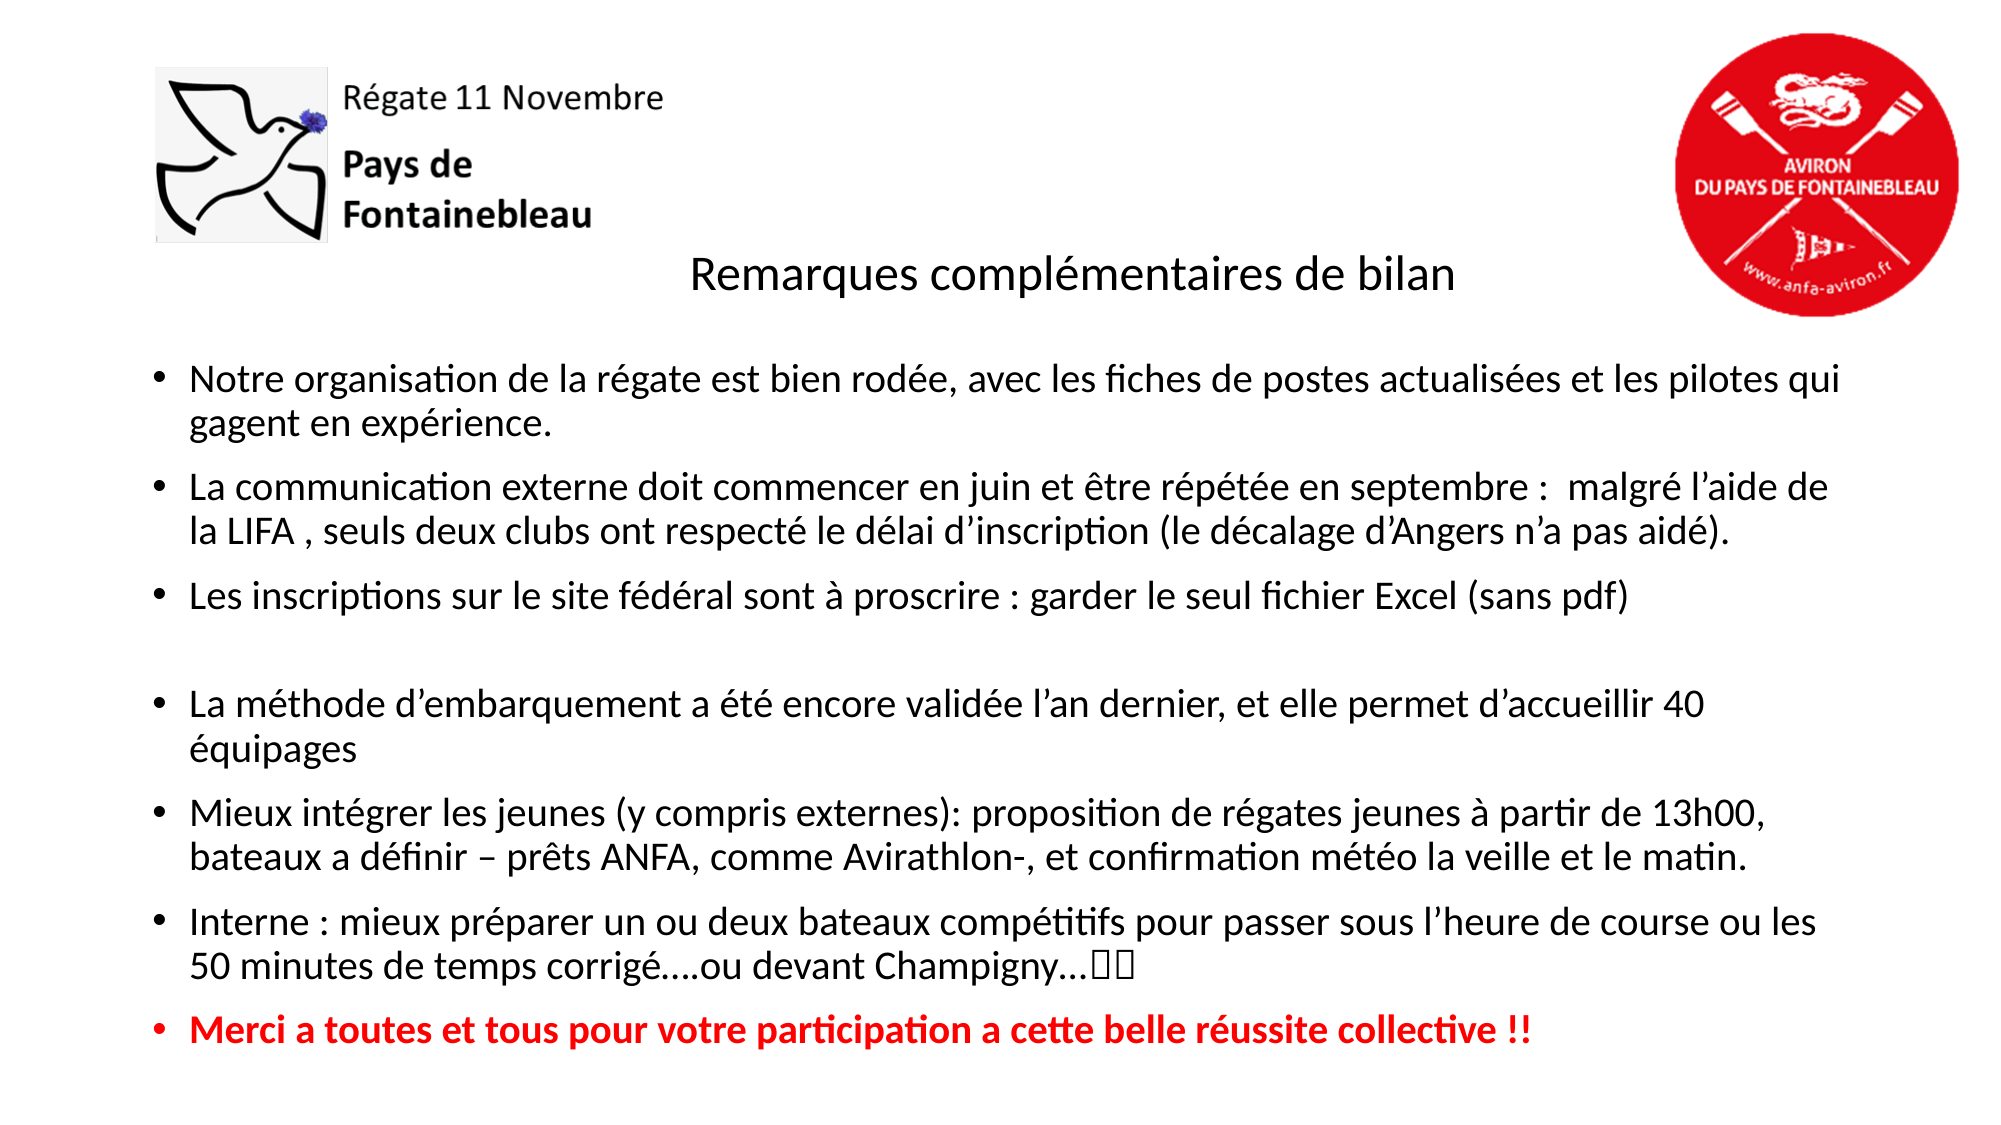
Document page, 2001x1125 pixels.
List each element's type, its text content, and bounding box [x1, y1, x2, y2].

list Notre organisation de la régate est bien rodée, avec les fiches de postes actualisées et les pilotes qui gagent en expérience. La communication externe doit commencer en juin et être répétée en septembre : malgré l’aide de la LIFA , seuls deux clubs ont respecté le délai d’inscription (le décalage d’Angers n’a pas aidé). Les inscriptions sur le site fédéral sont à proscrire : garder le seul fichier Excel (sans pdf) La méthode d’embarquement a été encore validée l’an dernier, et elle permet d’accueillir 40 équipages Mieux intégrer les jeunes (y compris externes): proposition de régates jeunes à partir de 13h00, bateaux a définir – prêts ANFA, comme Avirathlon-, et confirmation météo la veille et le matin. Interne : mieux préparer un ou deux bateaux compétitifs pour passer sous l’heure de course ou les 50 minutes de temps corrigé….ou devant Champigny… Merci a toutes et tous pour votre participation a cette belle réussite collective !! [137, 349, 1863, 1064]
picture [1666, 24, 1968, 326]
picture [155, 61, 688, 264]
text_box Remarques complémentaires de bilan [674, 233, 1472, 309]
